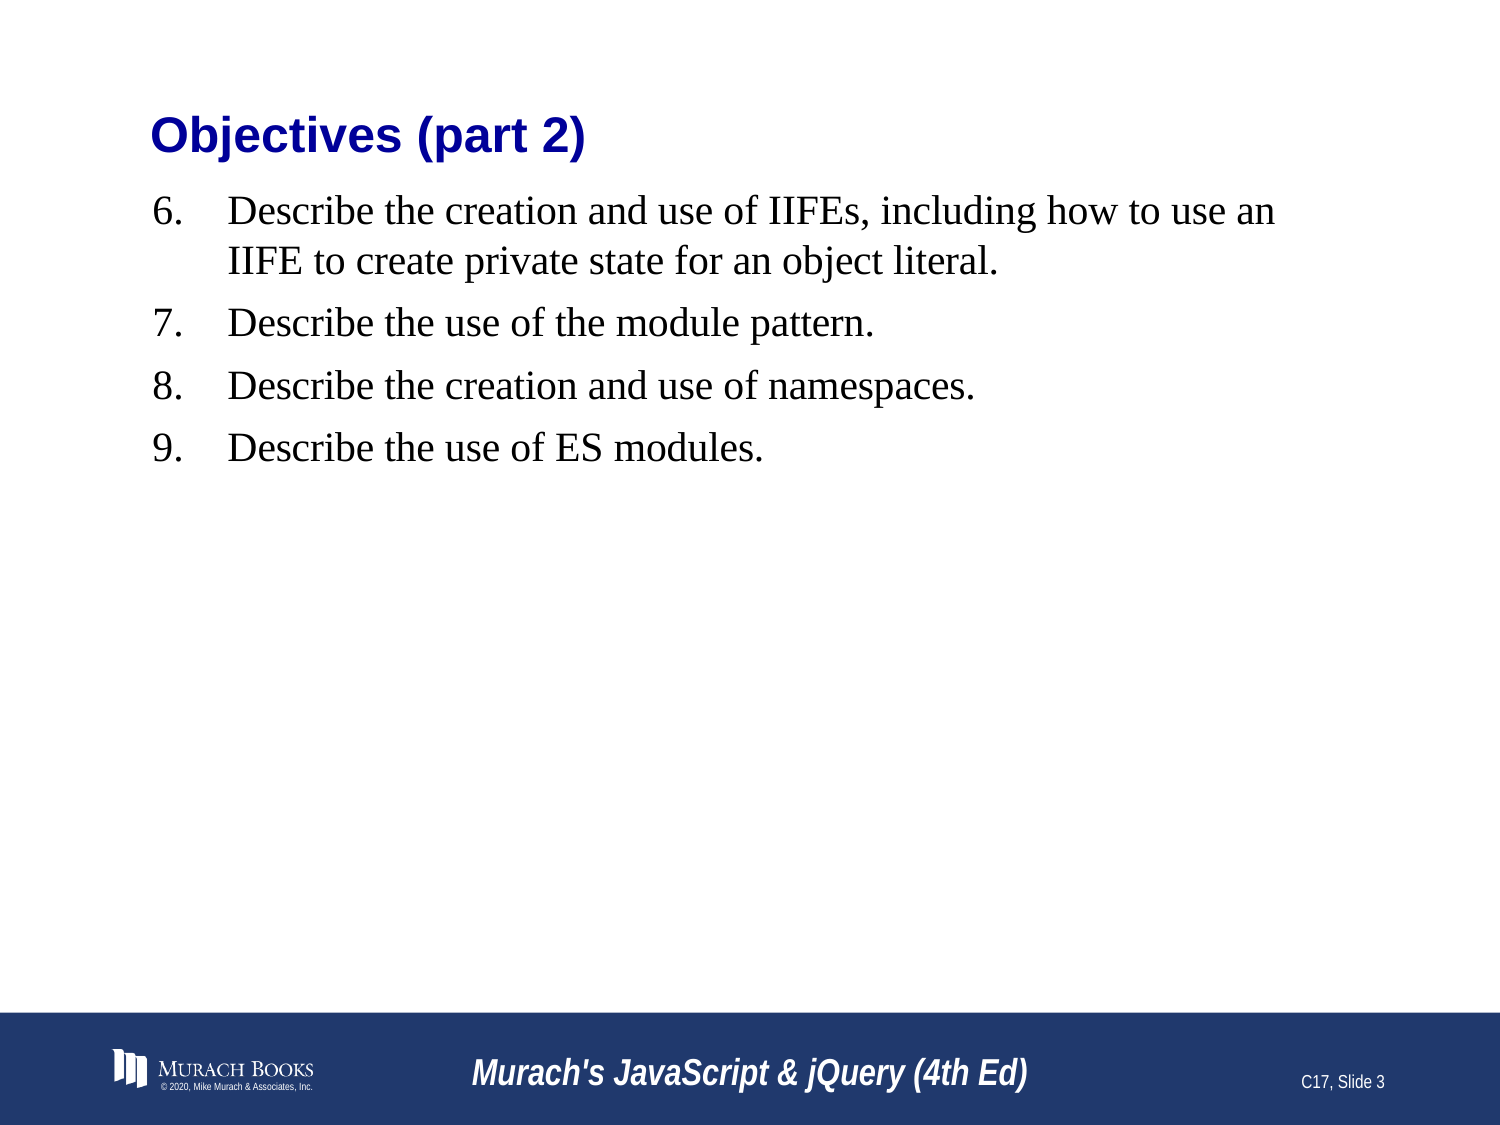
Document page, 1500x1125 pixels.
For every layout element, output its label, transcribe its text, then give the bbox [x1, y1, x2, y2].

slide_number Murach's JavaScript & jQuery (4th Ed) [463, 1025, 1050, 1100]
footer © 2020, Mike Murach & Associates, Inc. [12, 1025, 463, 1100]
list Describe the creation and use of IIFEs, including how to use an IIFE to create private state for an object literal. Describe the use of the module pattern. Describe the creation and use of namespaces. Describe the use of ES modules. [137, 174, 1350, 975]
title Objectives (part 2) [150, 102, 1350, 164]
slide_number C17, Slide 3 [1087, 1025, 1400, 1100]
